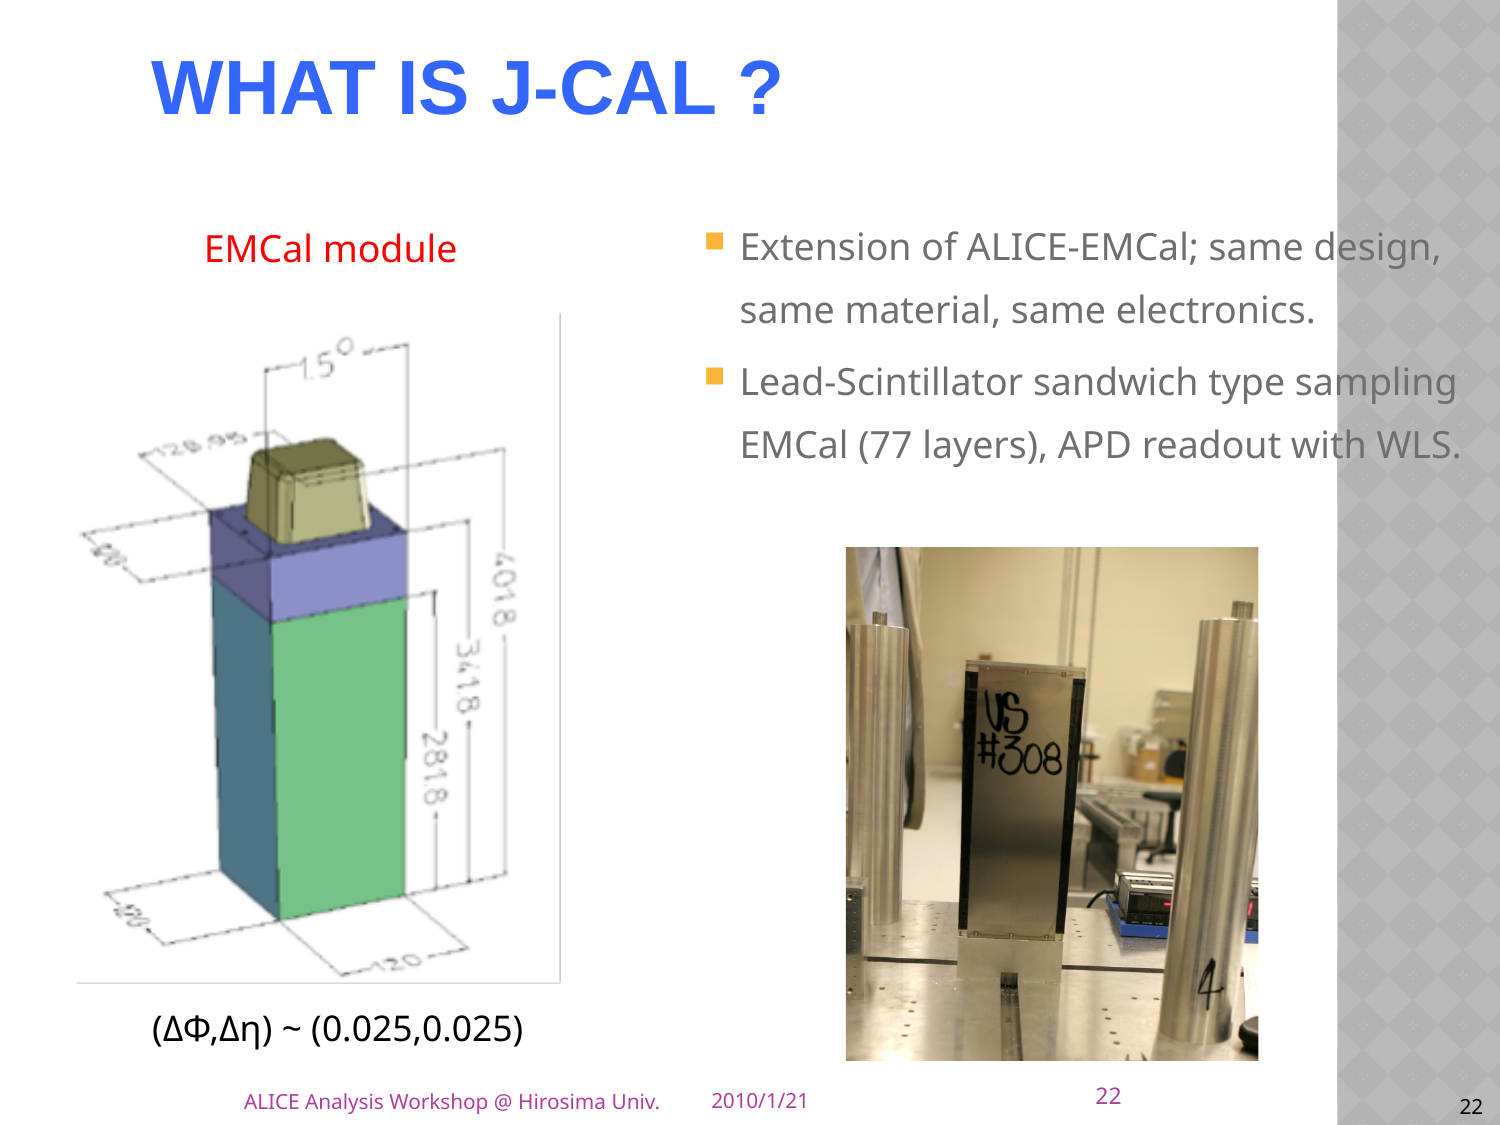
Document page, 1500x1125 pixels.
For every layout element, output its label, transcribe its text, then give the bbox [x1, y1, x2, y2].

list Extension of ALICE-EMCal; same design, same material, same electronics. Lead-Scintillator sandwich type sampling EMCal (77 layers), APD readout with WLS. [642, 142, 1493, 563]
picture [74, 312, 563, 987]
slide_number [696, 1075, 1025, 1113]
footer ALICE Analysis Workshop @ Hirosima Univ. [75, 1075, 675, 1114]
slide_number 22 [1025, 1075, 1122, 1113]
text_box 22 [1453, 1088, 1490, 1124]
title What is J-Cal ? [137, 37, 1488, 130]
picture [845, 547, 1259, 1061]
text_box (ΔΦ,Δη) ~ (0.025,0.025) [72, 1006, 604, 1054]
text_box EMCal module [197, 224, 465, 271]
